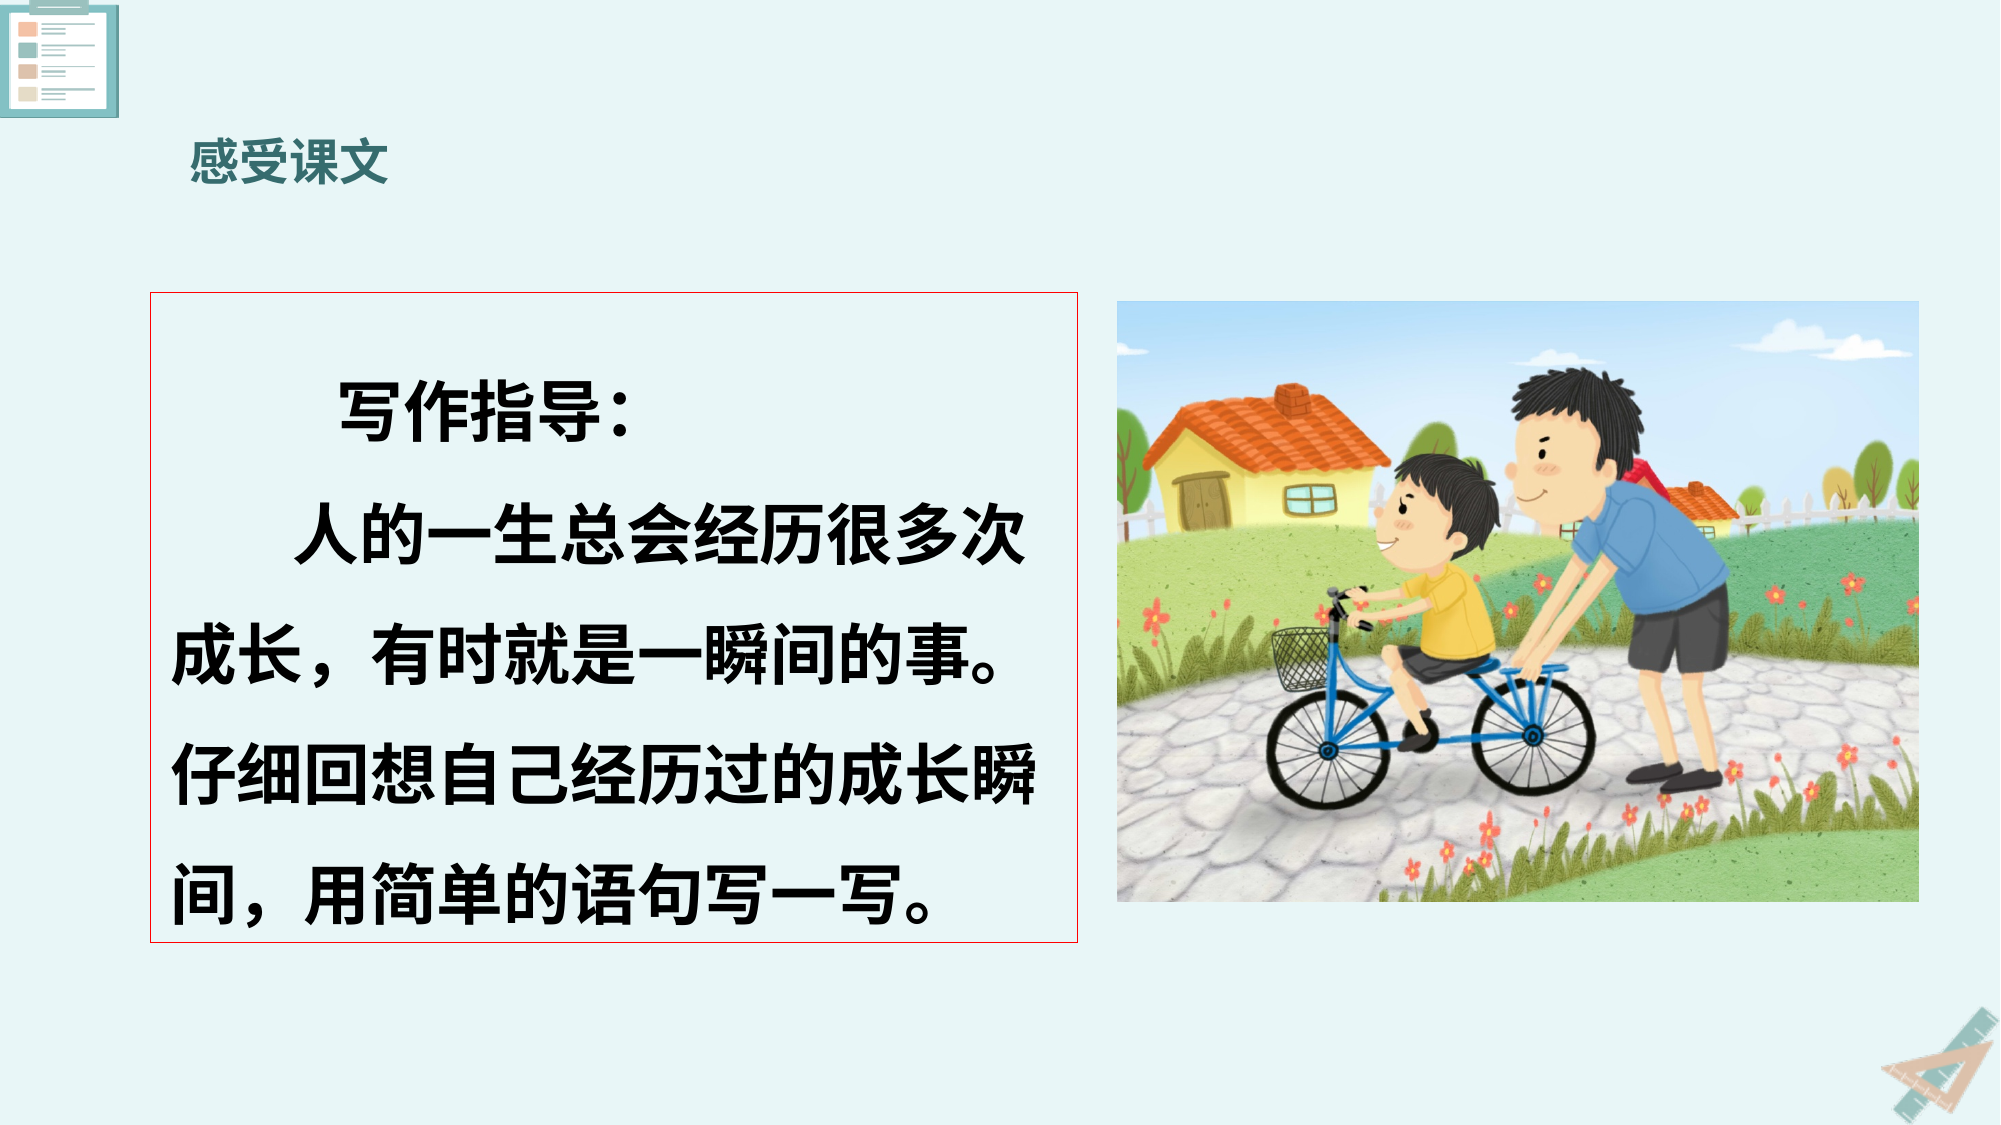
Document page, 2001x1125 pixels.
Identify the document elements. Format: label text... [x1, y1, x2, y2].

picture [0, 0, 119, 119]
picture [1117, 301, 1919, 902]
text_box 写作指导： 人的一生总会经历很多次成长，有时就是一瞬间的事。仔细回想自己经历过的成长瞬间，用简单的语句写一写。 [150, 292, 1078, 943]
text_box 感受课文 [174, 123, 405, 199]
picture [1881, 1006, 2000, 1125]
